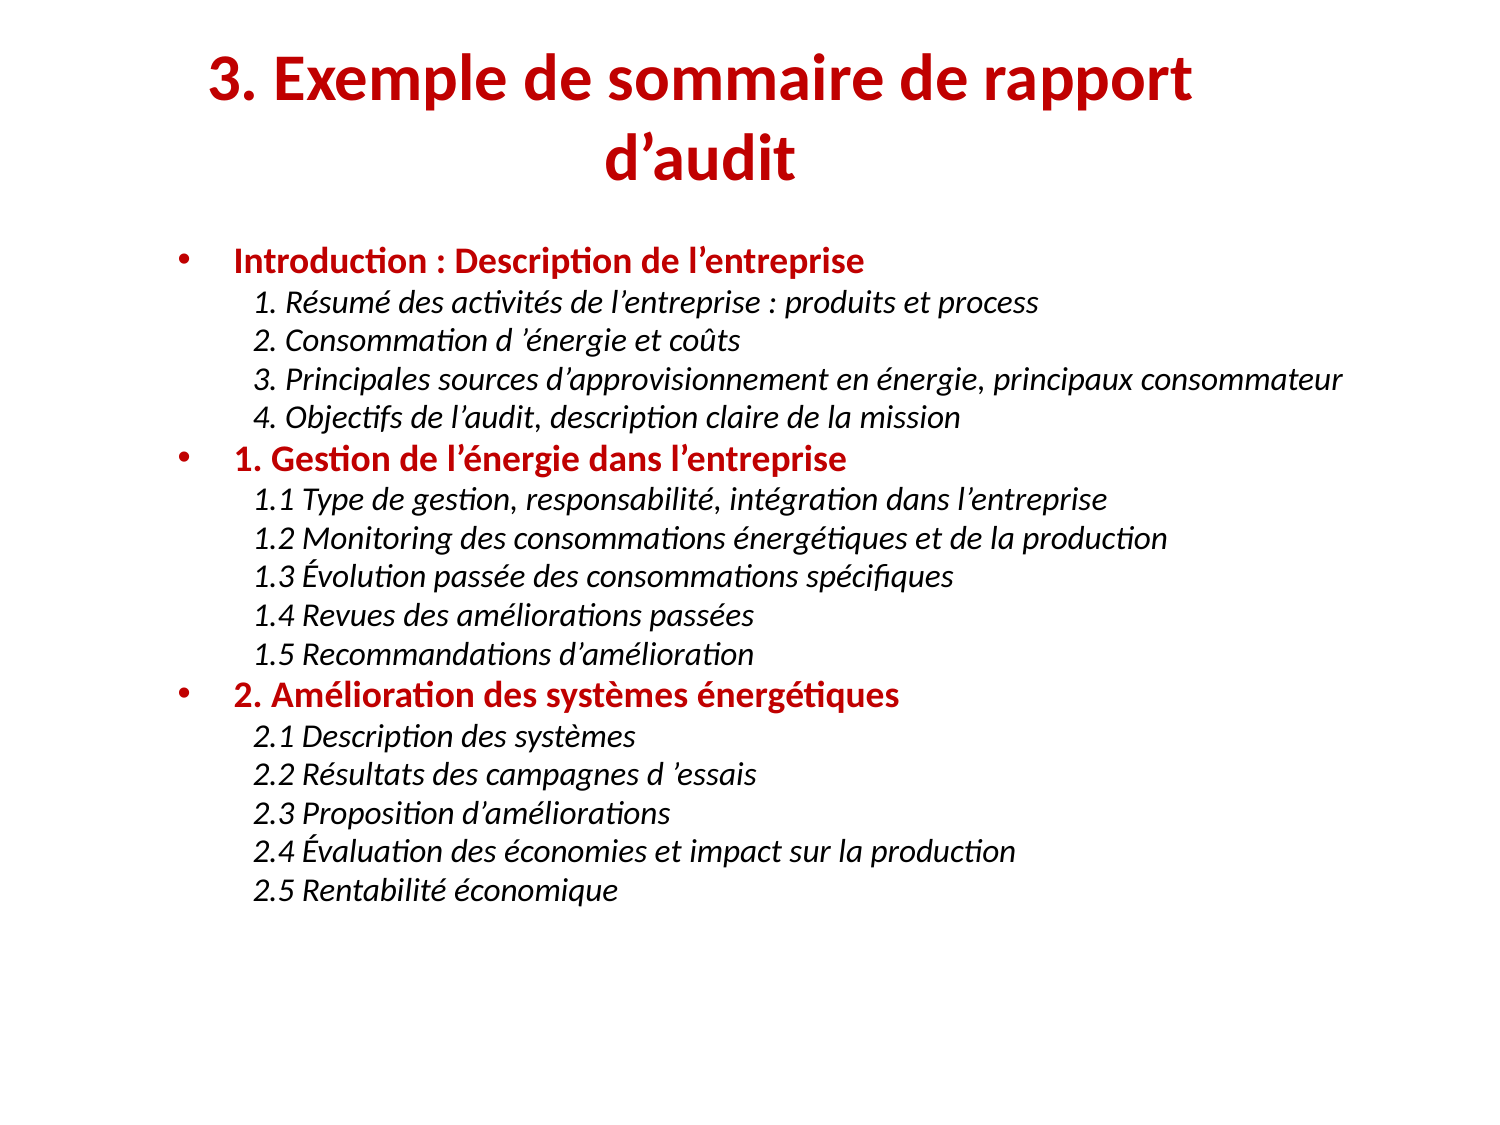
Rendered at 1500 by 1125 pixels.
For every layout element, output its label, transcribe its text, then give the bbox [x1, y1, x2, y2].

title 3. Exemple de sommaire de rapport d’audit [88, 54, 1313, 174]
list Introduction : Description de l’entreprise 1. Résumé des activités de l’entreprise : produits et process 2. Consommation d ’énergie et coûts 3. Principales sources d’approvisionnement en énergie, principaux consommateur 4. Objectifs de l’audit, description claire de la mission 1. Gestion de l’énergie dans l’entreprise 1.1 Type de gestion, responsabilité, intégration dans l’entreprise 1.2 Monitoring des consommations énergétiques et de la production 1.3 Évolution passée des consommations spécifiques 1.4 Revues des améliorations passées 1.5 Recommandations d’amélioration 2. Amélioration des systèmes énergétiques 2.1 Description des systèmes 2.2 Résultats des campagnes d ’essais 2.3 Proposition d’améliorations 2.4 Évaluation des économies et impact sur la production 2.5 Rentabilité économique [162, 237, 1438, 988]
